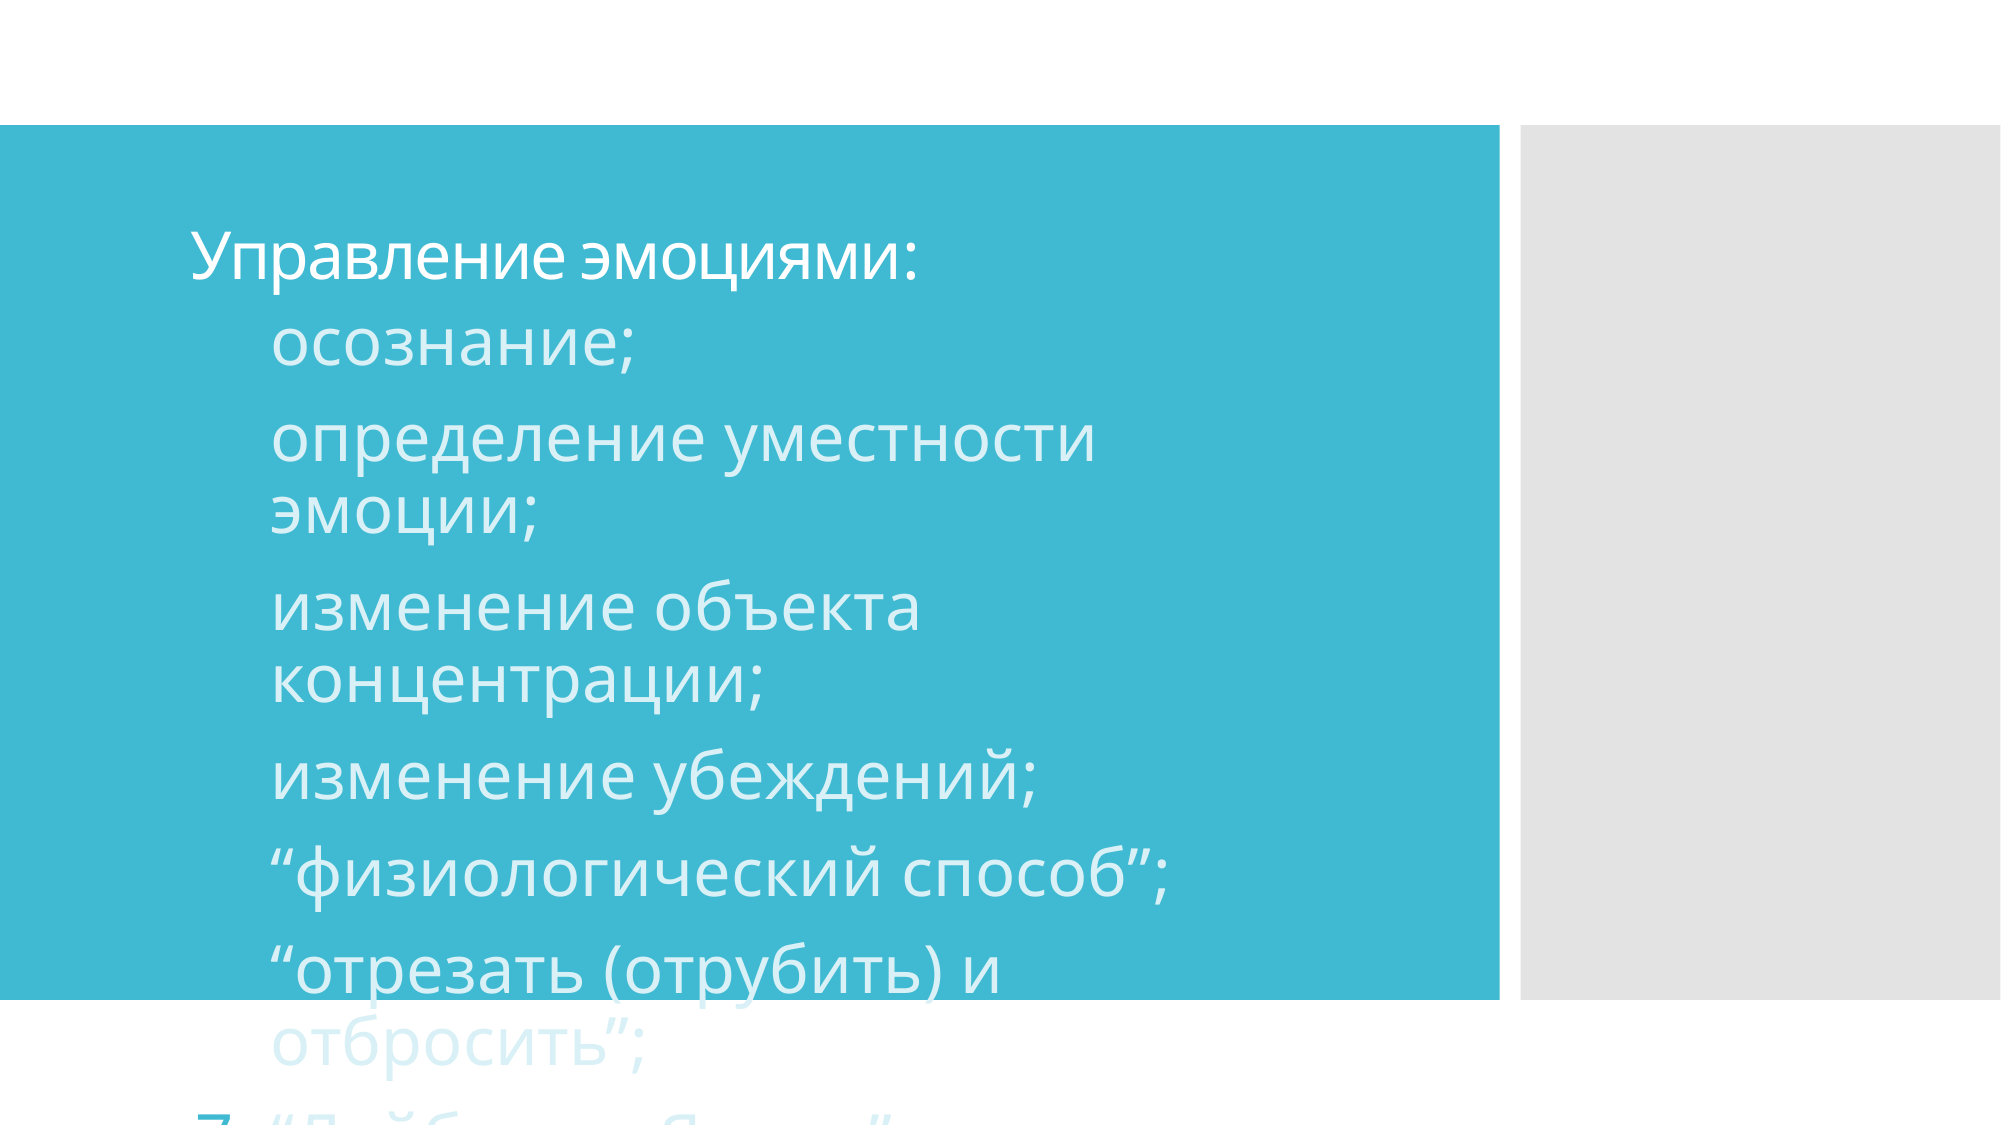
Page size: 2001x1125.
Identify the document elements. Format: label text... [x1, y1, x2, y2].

title Управление эмоциями: [175, 213, 1376, 302]
subtitle осознание; определение уместности эмоции; изменение объекта концентрации; изменение убеждений; “физиологический способ”; “отрезать (отрубить) и отбросить”; “Лейбл или Ярлык”. [180, 299, 1381, 917]
